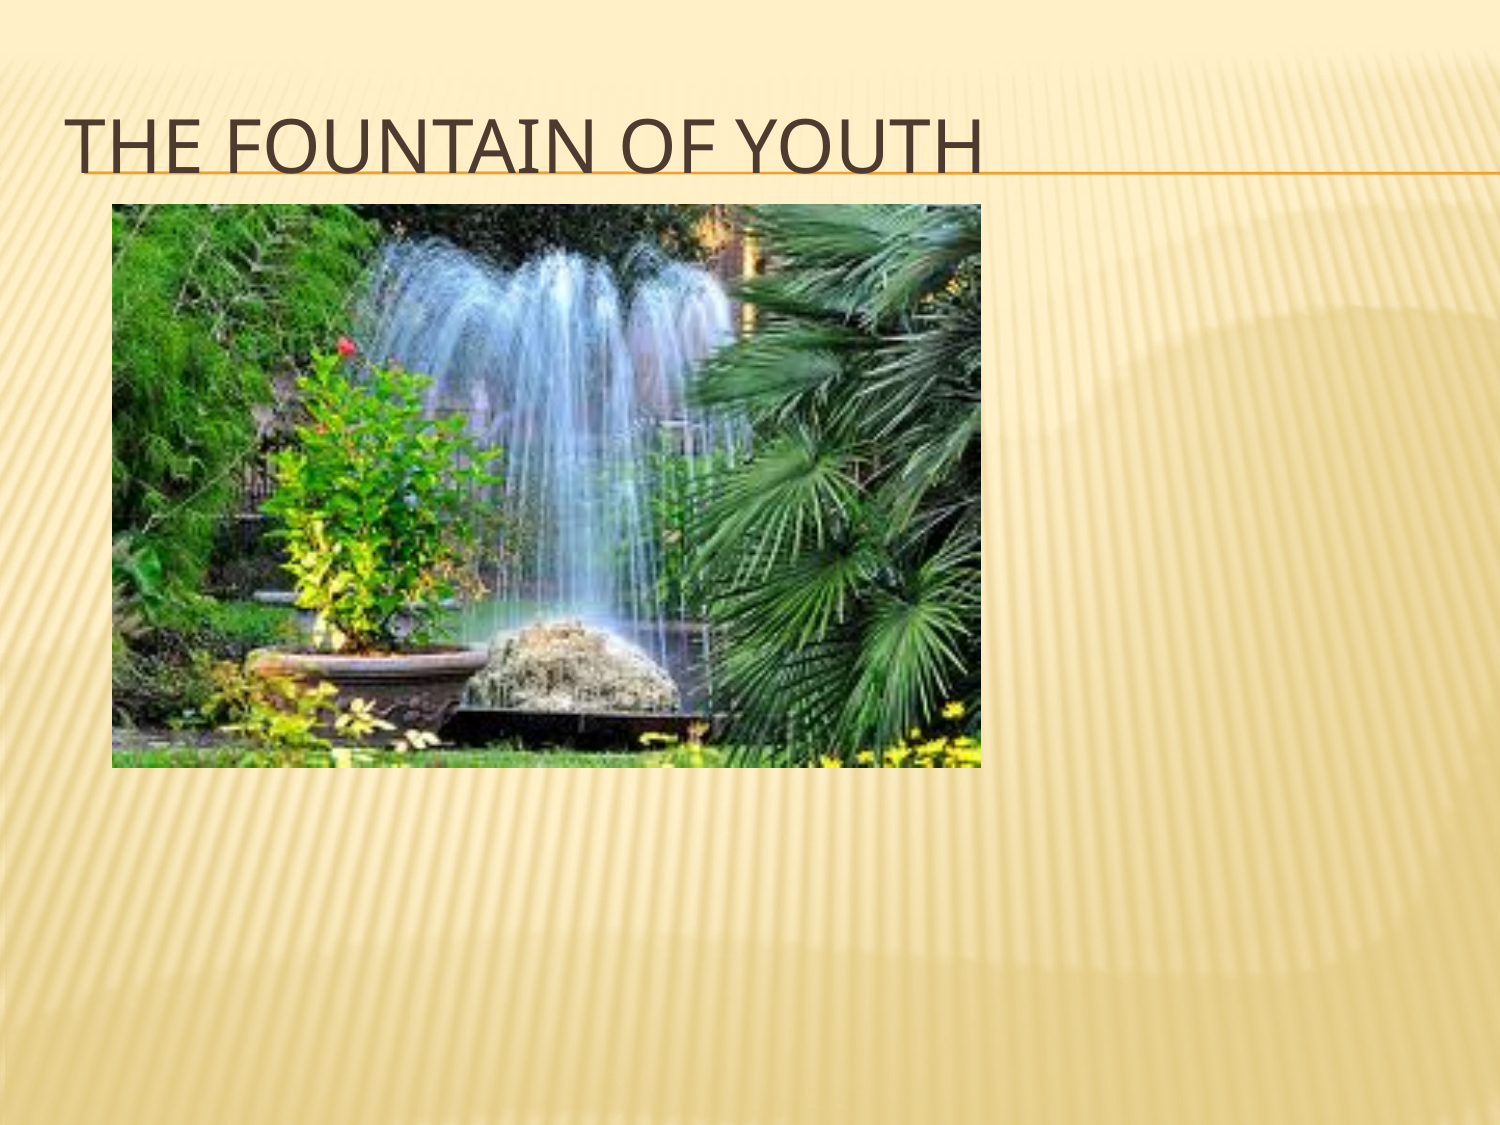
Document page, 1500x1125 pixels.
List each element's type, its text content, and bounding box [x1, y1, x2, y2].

title The Fountain of youth [50, 75, 1475, 213]
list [112, 204, 981, 768]
